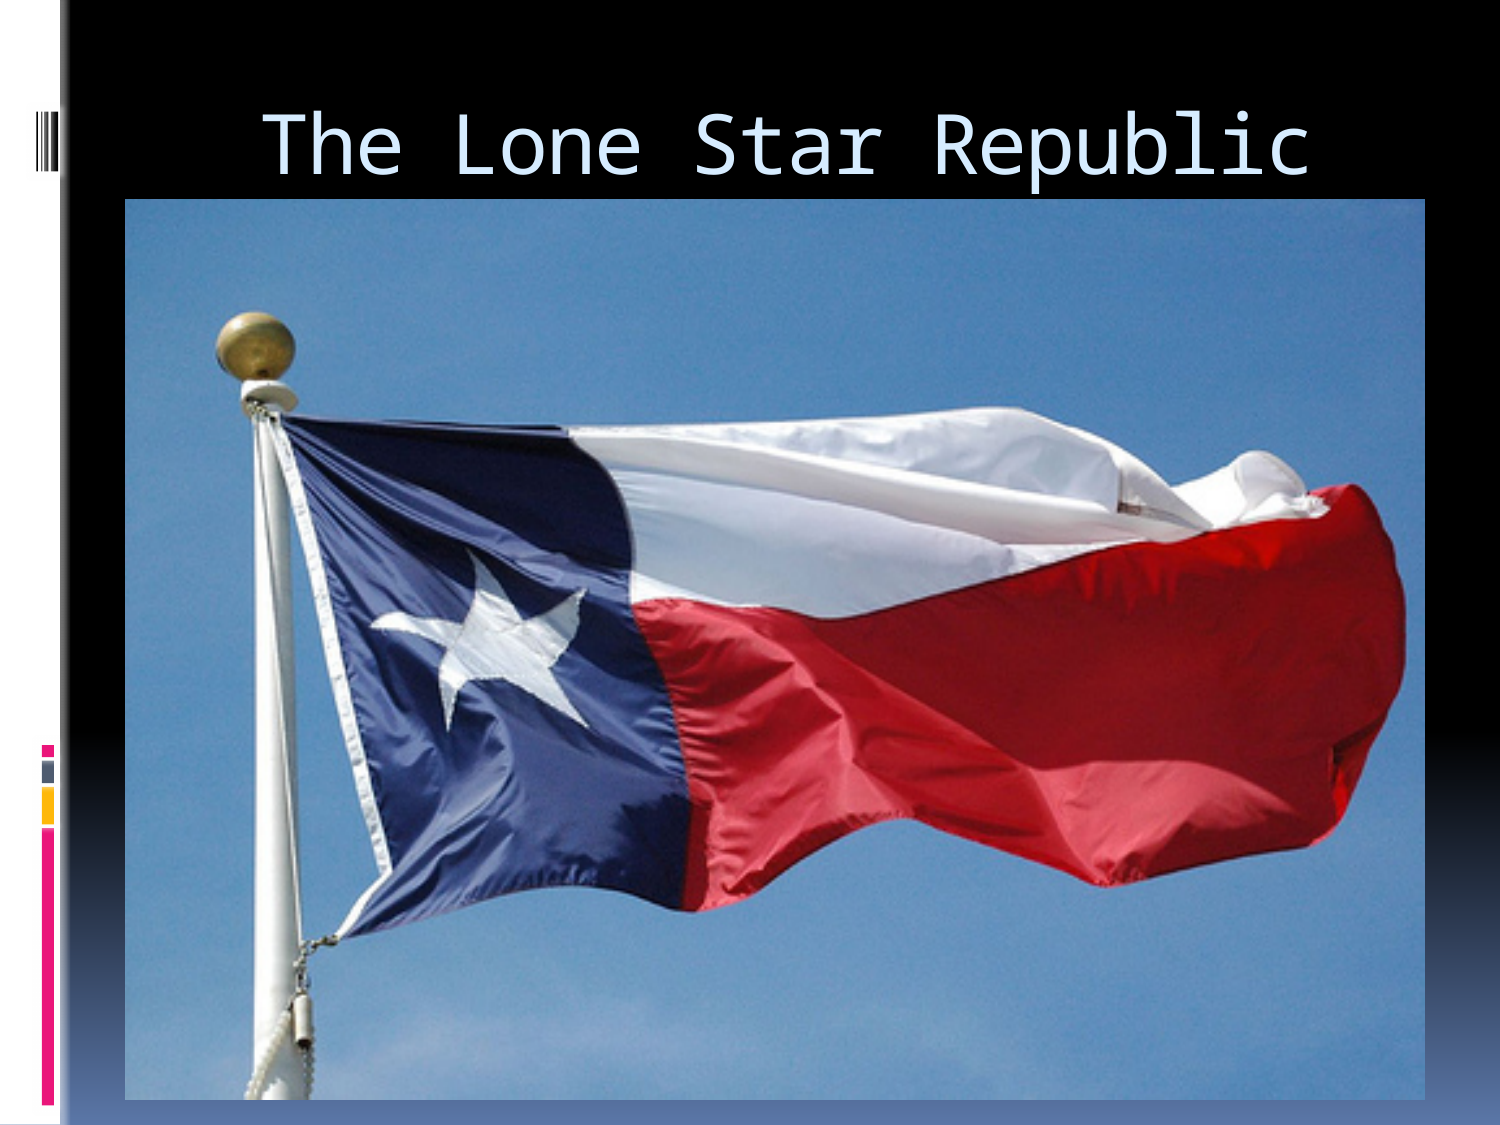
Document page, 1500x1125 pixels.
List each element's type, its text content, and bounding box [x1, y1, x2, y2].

picture [124, 199, 1426, 1101]
title The Lone Star Republic [150, 83, 1425, 190]
